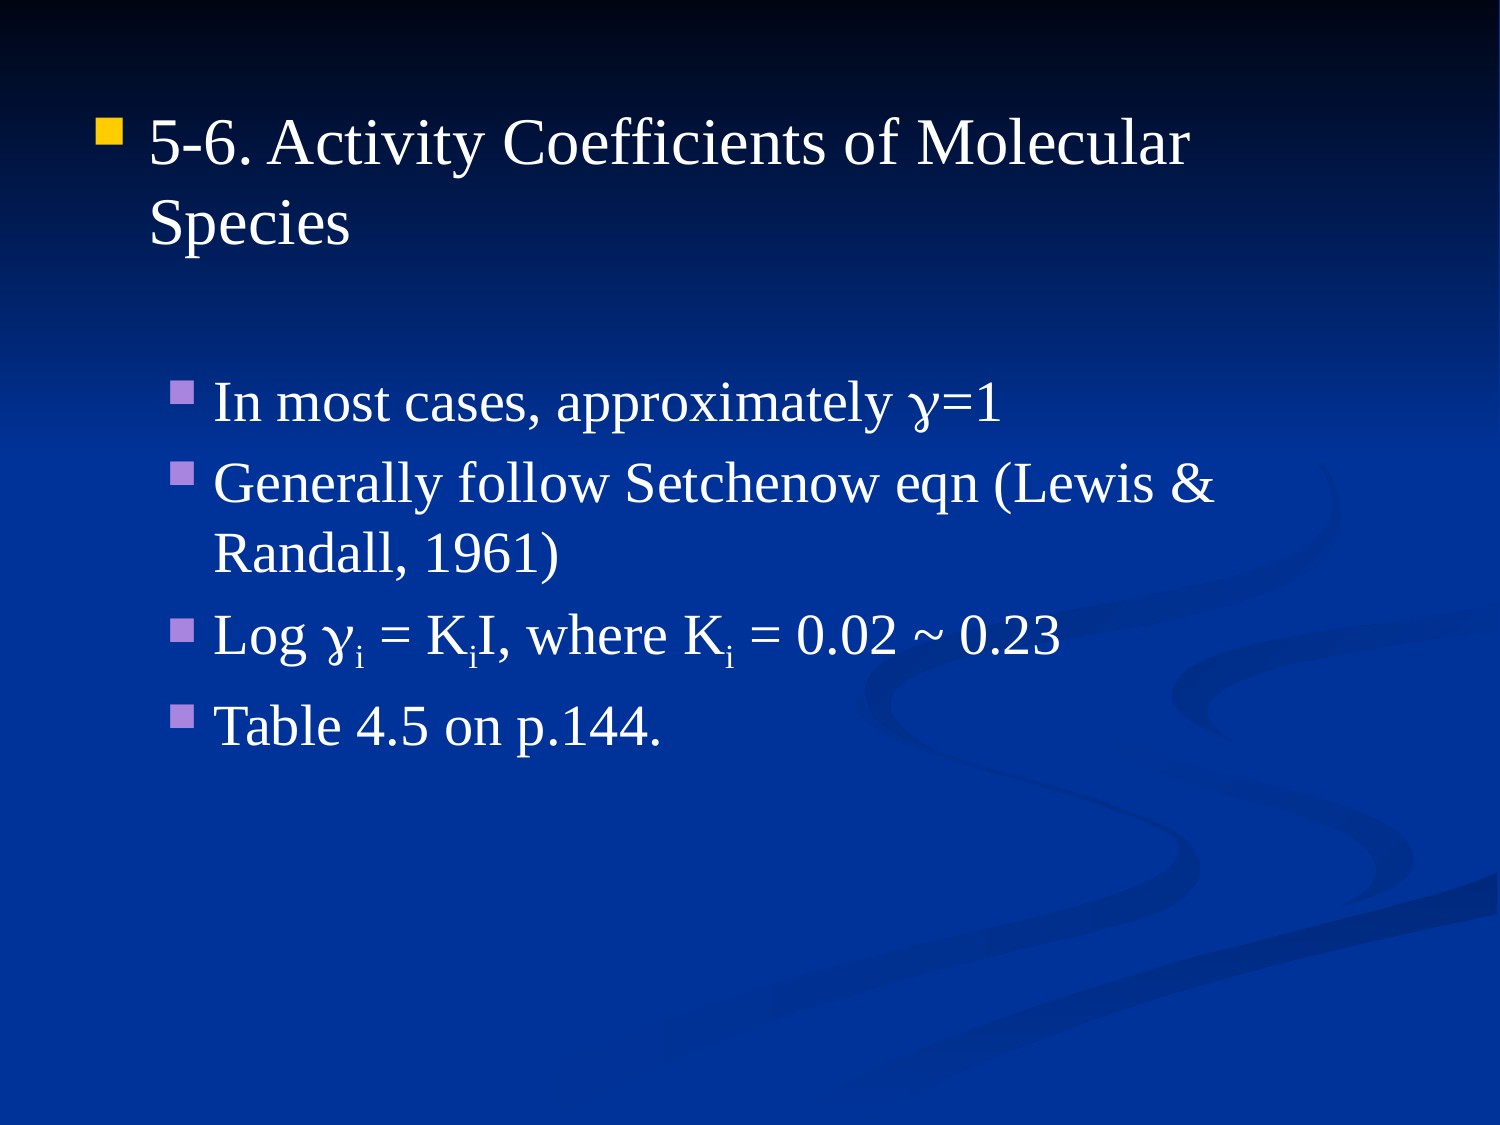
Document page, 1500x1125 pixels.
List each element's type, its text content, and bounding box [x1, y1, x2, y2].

list 5-6. Activity Coefficients of Molecular Species In most cases, approximately g=1 Generally follow Setchenow eqn (Lewis & Randall, 1961) Log gi = KiI, where Ki = 0.02 ~ 0.23 Table 4.5 on p.144. [76, 89, 1428, 1036]
